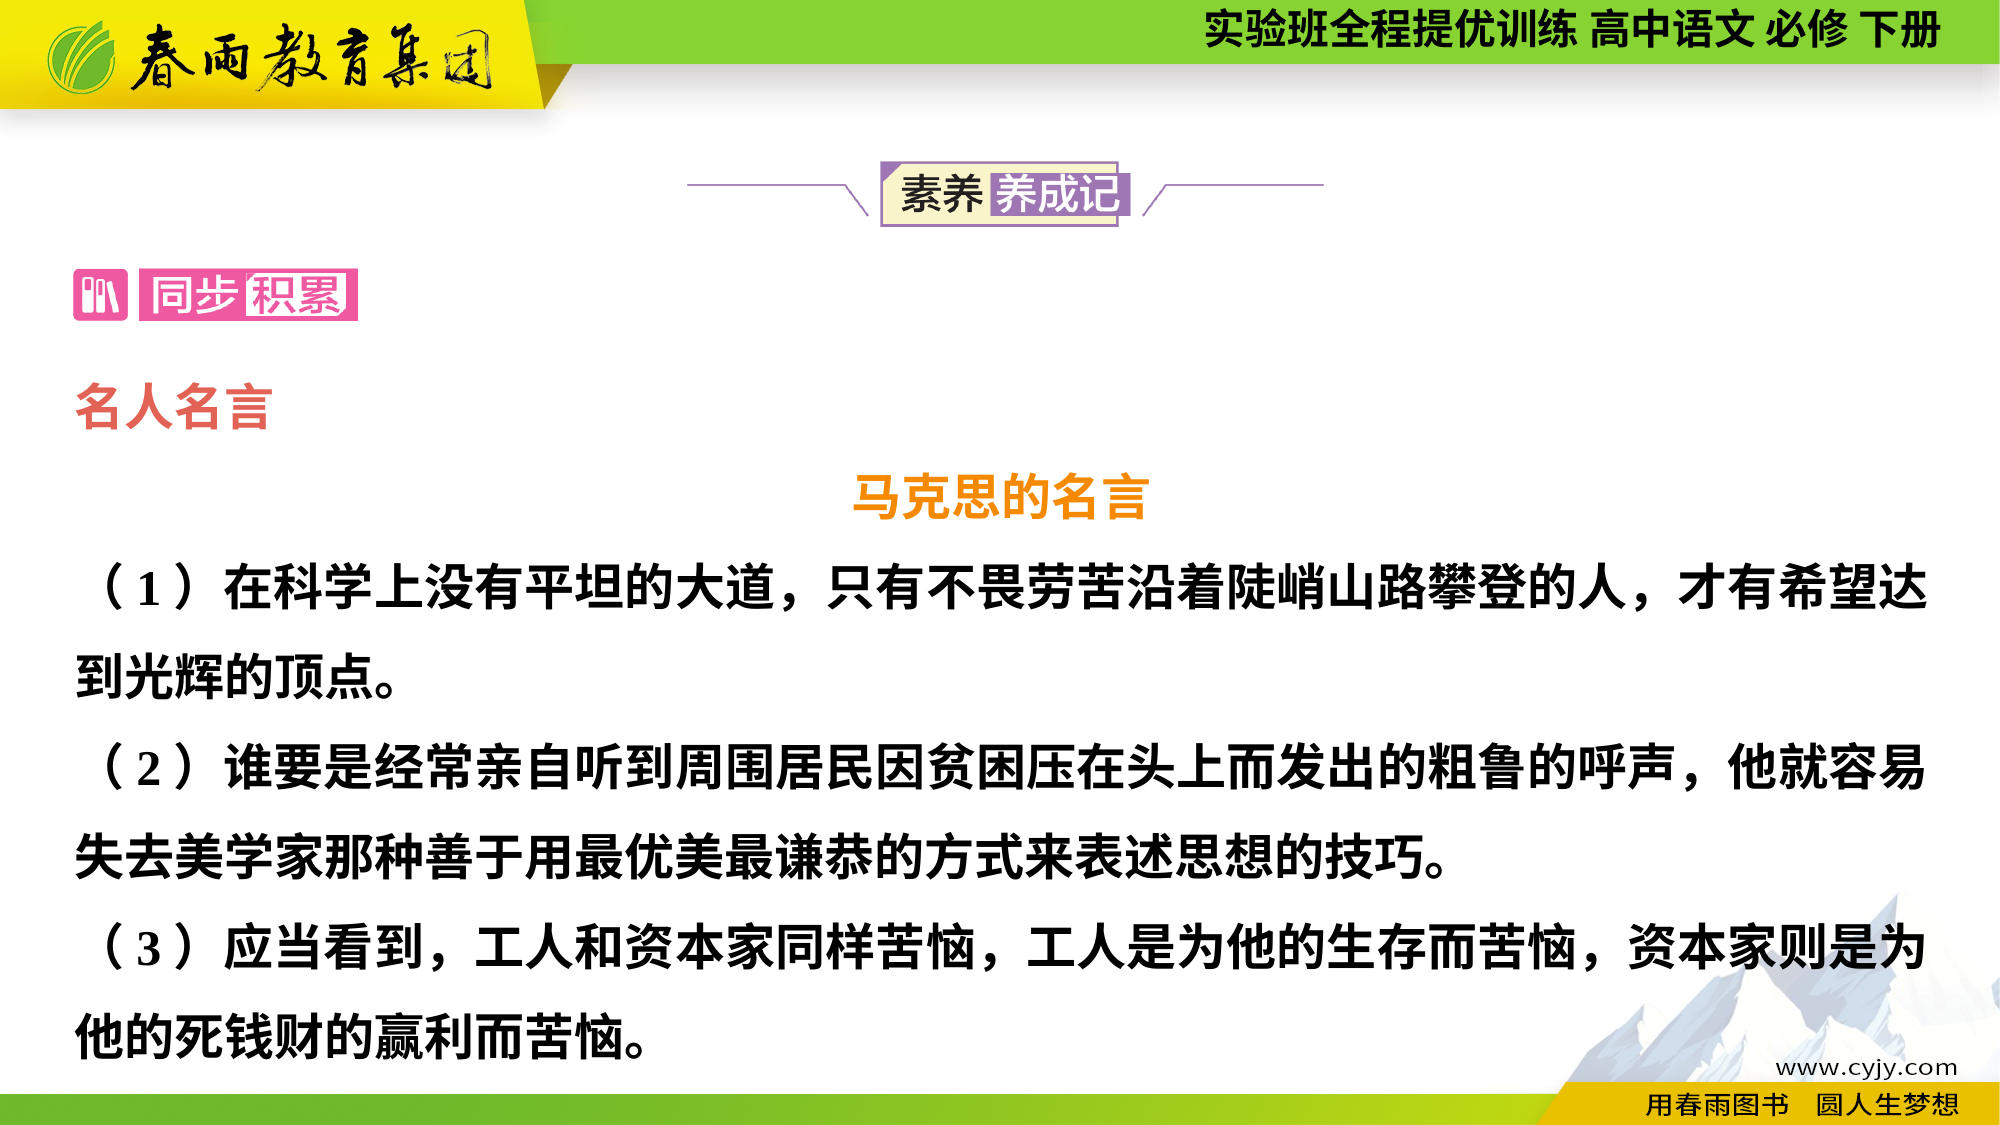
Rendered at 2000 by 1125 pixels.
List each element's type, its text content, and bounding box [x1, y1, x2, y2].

list 名人名言 马克思的名言 （1）在科学上没有平坦的大道，只有不畏劳苦沿着陡峭山路攀登的人，才有希望达到光辉的顶点。 （2）谁要是经常亲自听到周围居民因贫困压在头上而发出的粗鲁的呼声，他就容易失去美学家那种善于用最优美最谦恭的方式来表述思想的技巧。 （3）应当看到，工人和资本家同样苦恼，工人是为他的生存而苦恼，资本家则是为他的死钱财的赢利而苦恼。 [59, 338, 1944, 1069]
picture [0, 0, 2000, 1125]
